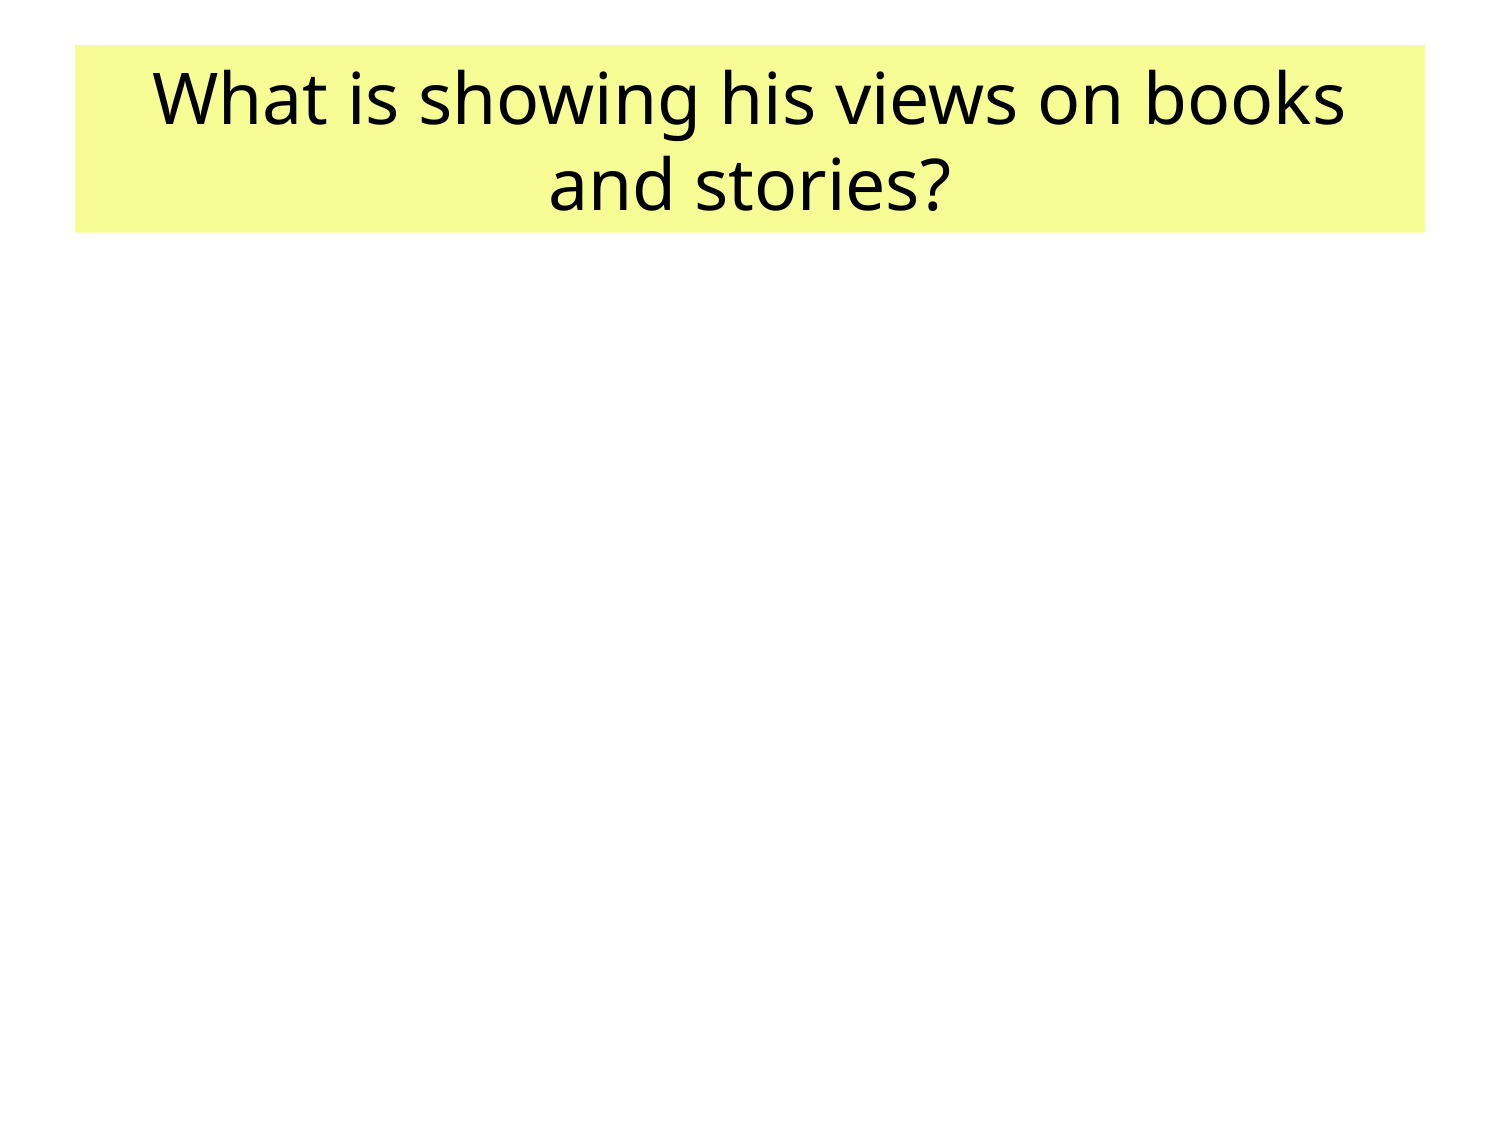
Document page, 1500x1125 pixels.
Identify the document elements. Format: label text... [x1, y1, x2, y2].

title What is showing his views on books and stories? [75, 45, 1425, 233]
